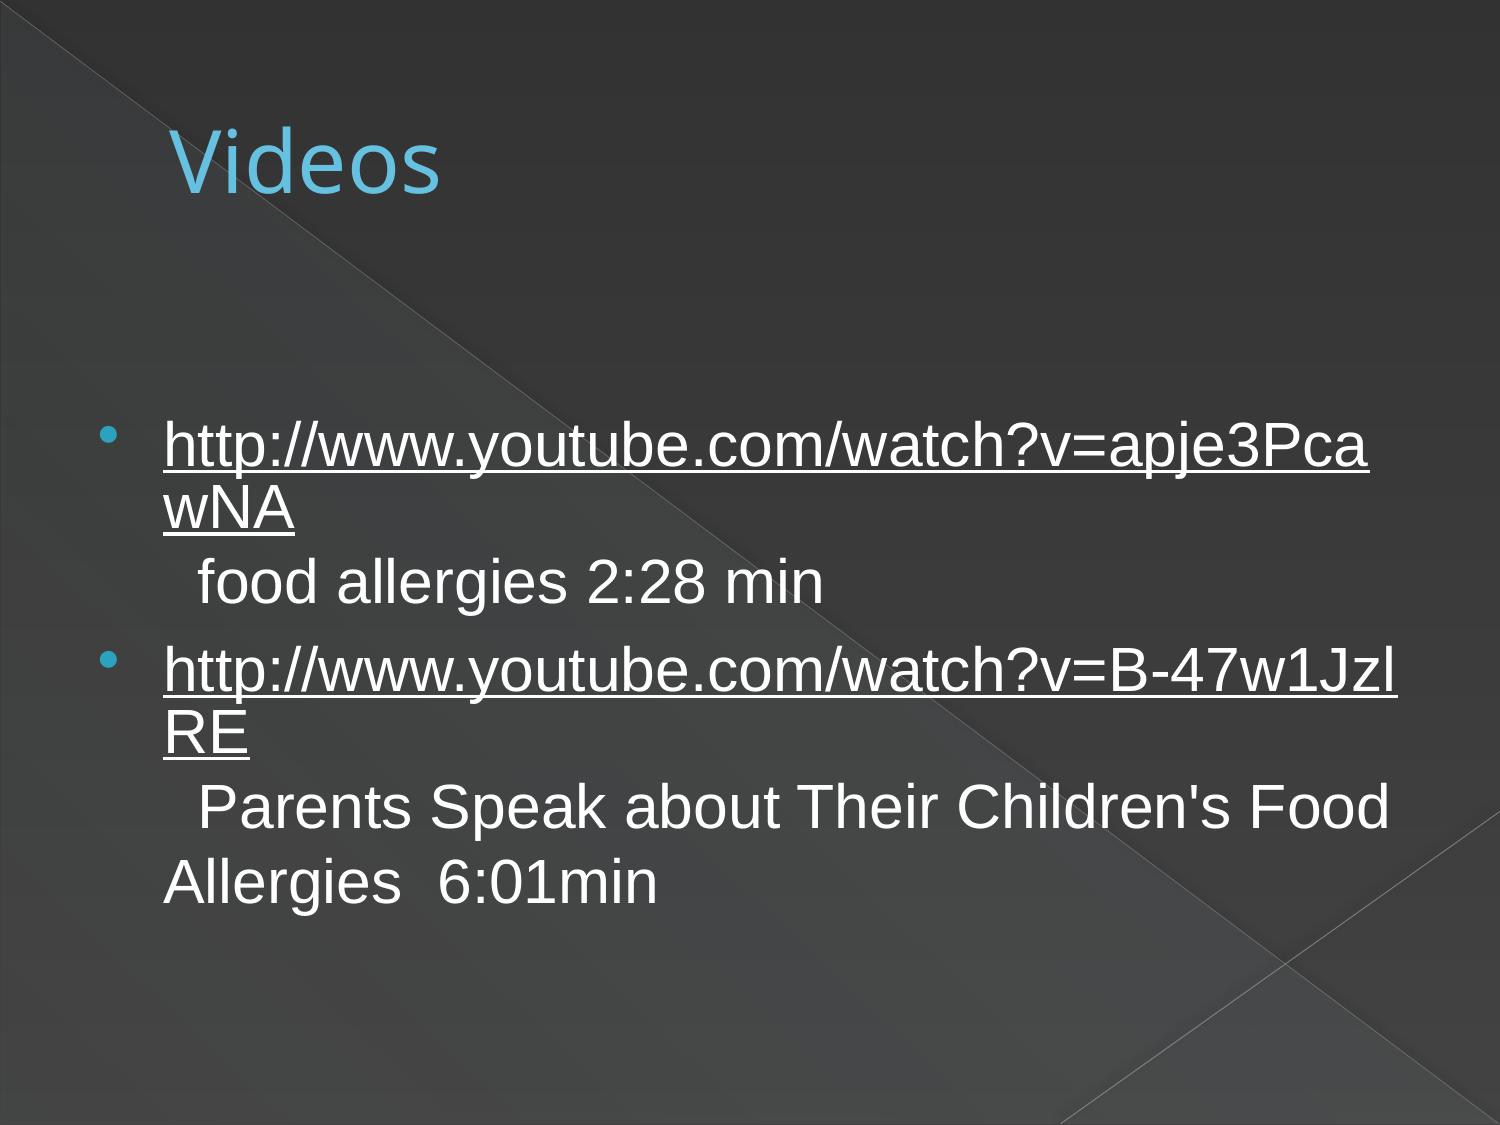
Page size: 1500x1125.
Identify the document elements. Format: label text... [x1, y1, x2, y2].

title Videos [75, 43, 1425, 274]
list http://www.youtube.com/watch?v=apje3PcawNA food allergies 2:28 min http://www.youtube.com/watch?v=B-47w1JzlRE Parents Speak about Their Children's Food Allergies 6:01min [75, 308, 1425, 1059]
